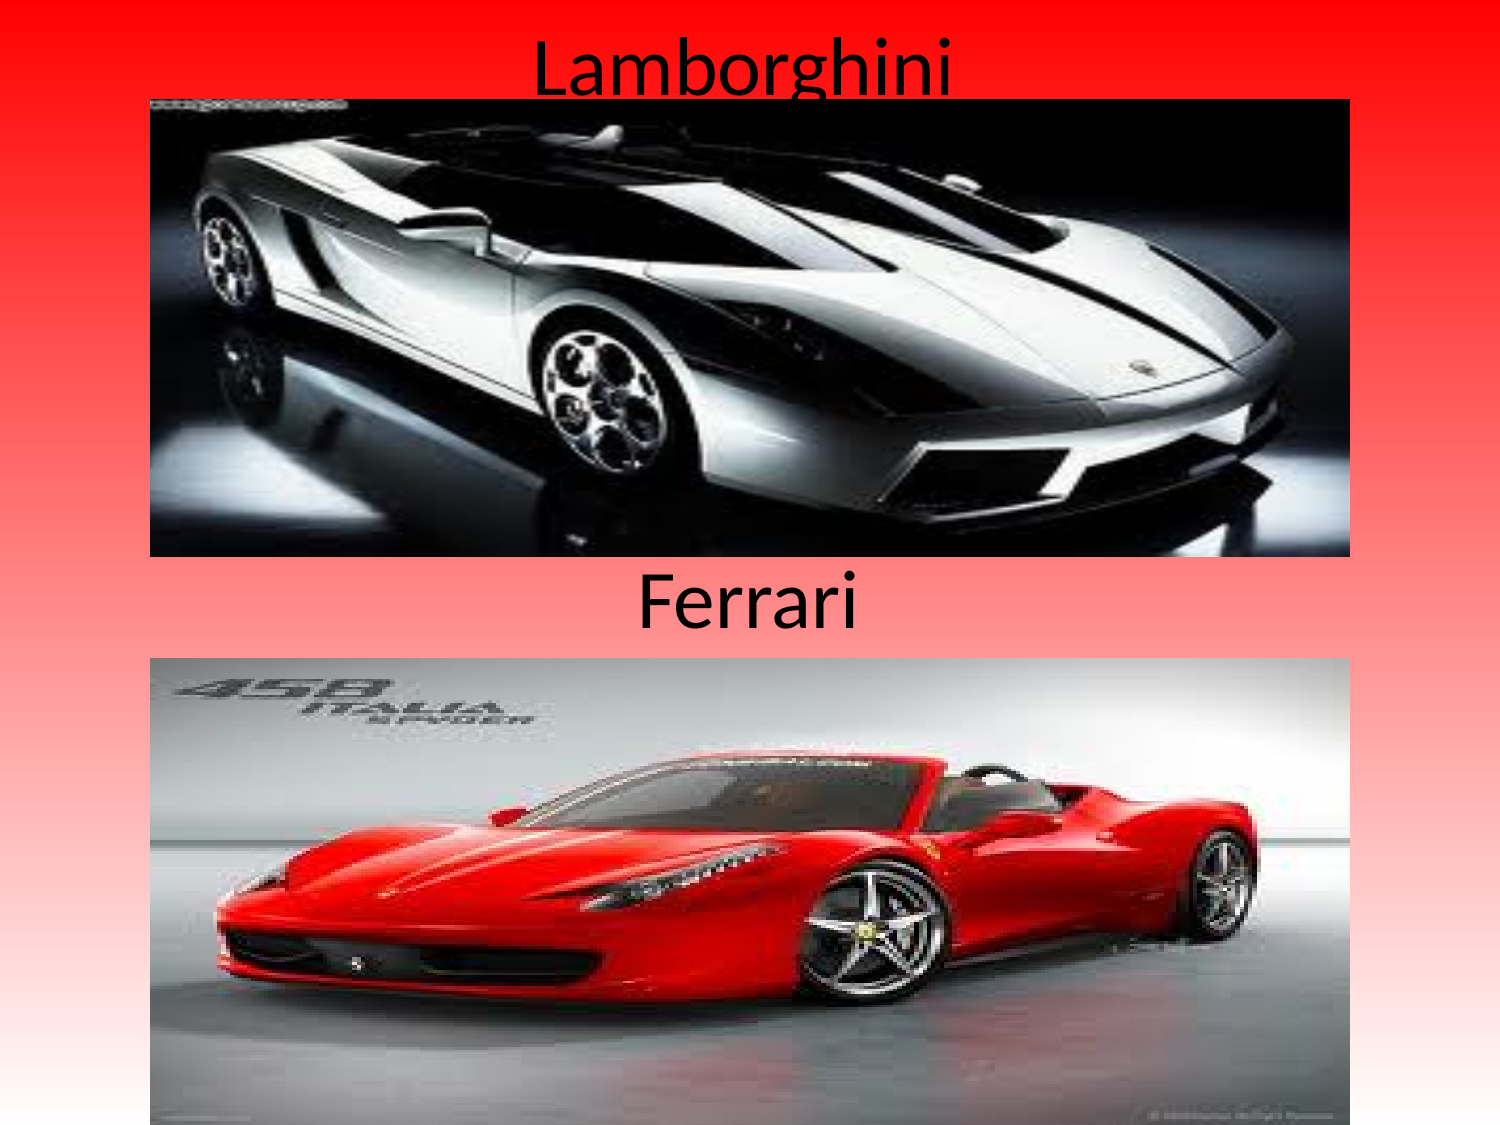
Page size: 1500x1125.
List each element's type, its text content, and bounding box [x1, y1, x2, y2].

picture [149, 99, 1351, 558]
picture [149, 658, 1351, 1125]
text_box Ferrari [0, 537, 1499, 653]
text_box Lamborghini [0, 5, 1488, 120]
